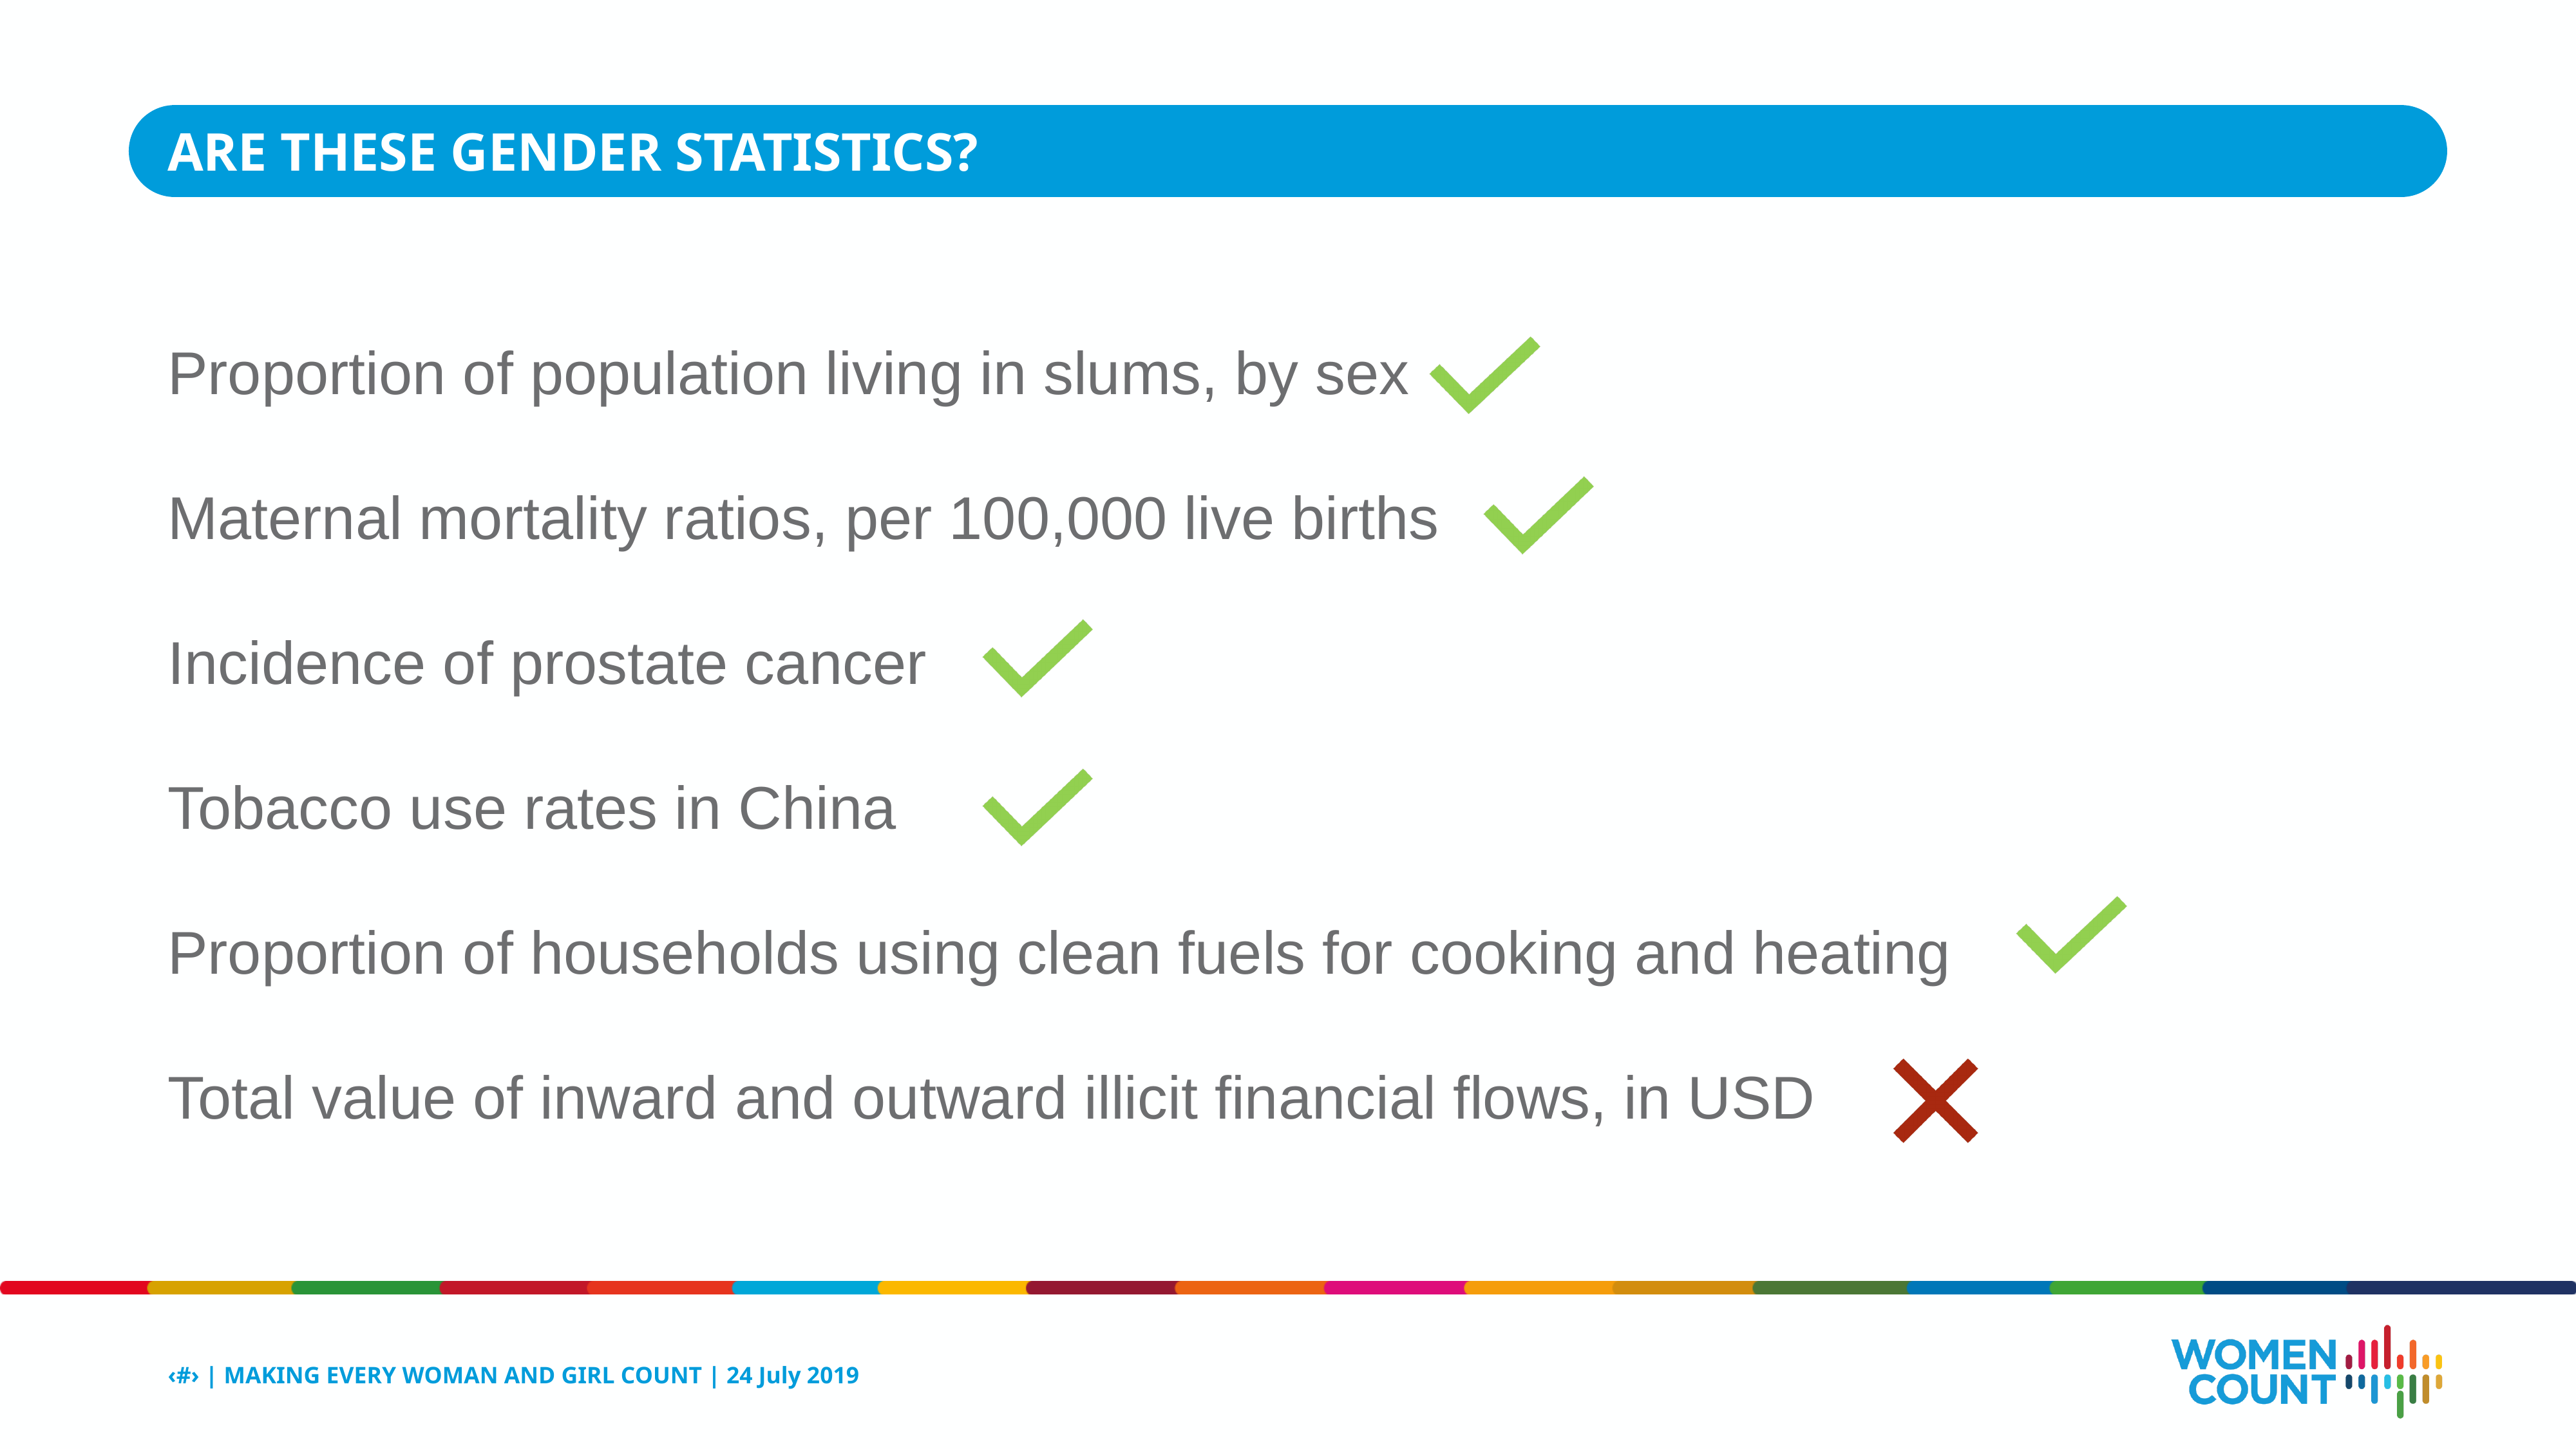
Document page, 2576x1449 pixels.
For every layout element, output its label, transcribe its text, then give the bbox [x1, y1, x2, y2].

list ARE THESE GENDER STATISTICS? [167, 119, 2411, 182]
picture [980, 749, 1095, 864]
list Proportion of population living in slums, by sex Maternal mortality ratios, per 100,000 live births Incidence of prostate cancer Tobacco use rates in China Proportion of households using clean fuels for cooking and heating Total value of inward and outward illicit financial flows, in USD [167, 334, 2411, 1212]
picture [2014, 876, 2129, 992]
picture [980, 600, 1095, 715]
picture [1427, 317, 1542, 433]
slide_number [167, 1360, 1542, 1388]
picture [1878, 1043, 1993, 1158]
picture [1481, 457, 1596, 573]
